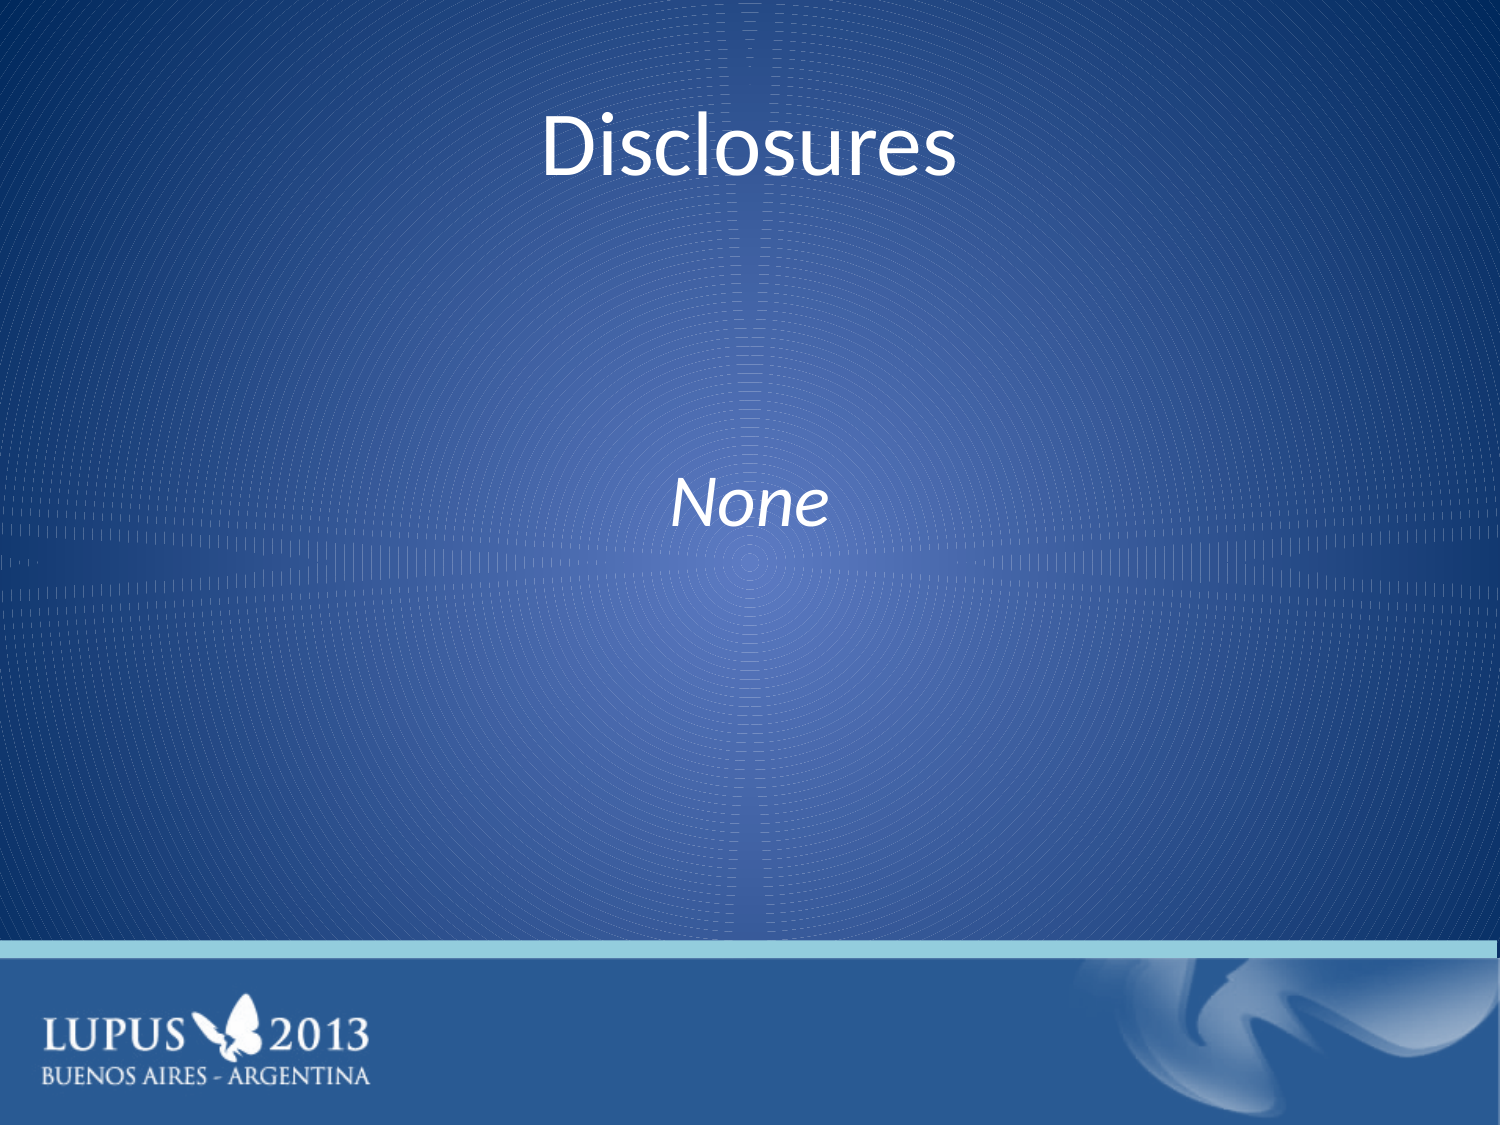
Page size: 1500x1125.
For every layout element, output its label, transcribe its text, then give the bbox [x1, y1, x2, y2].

title Disclosures [75, 45, 1425, 233]
text_box None [383, 444, 1117, 550]
